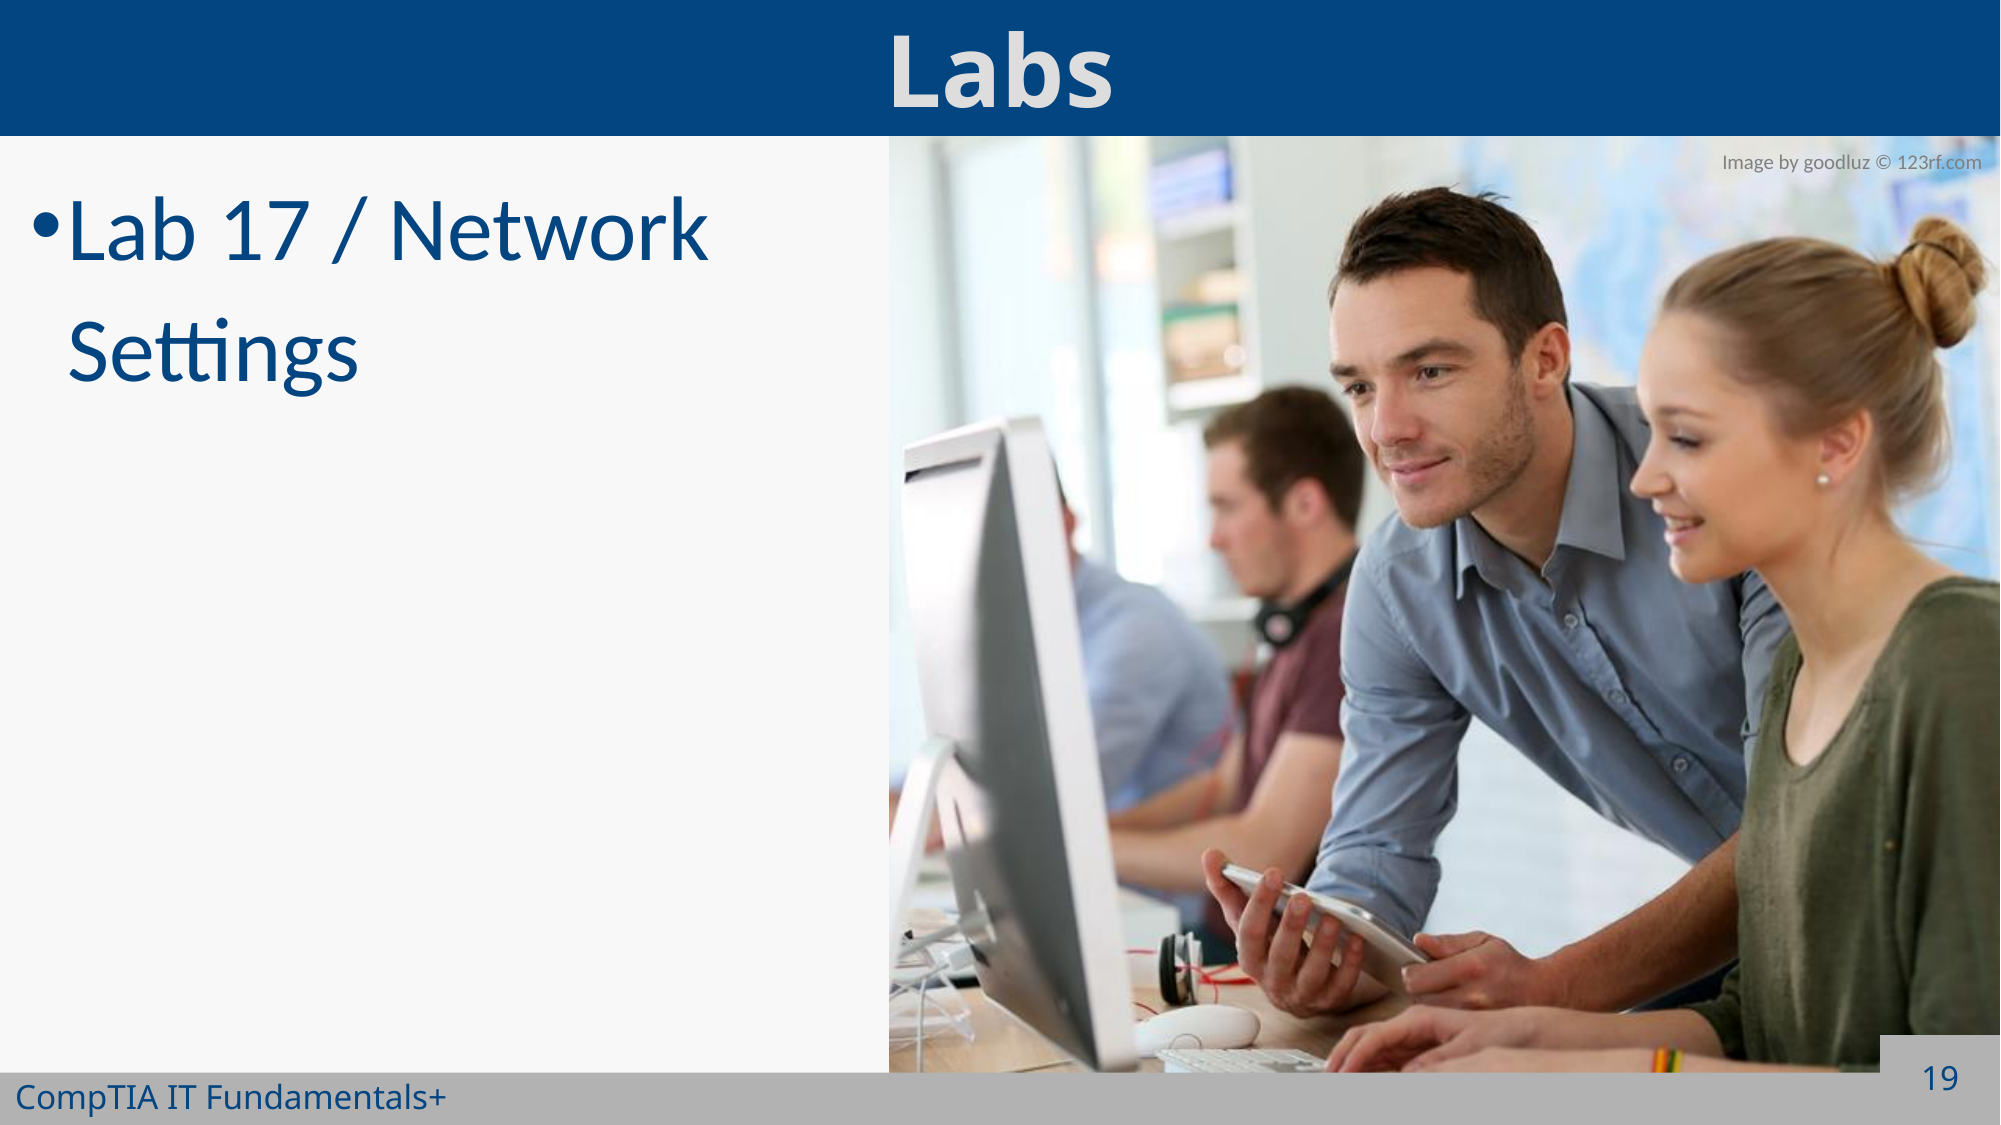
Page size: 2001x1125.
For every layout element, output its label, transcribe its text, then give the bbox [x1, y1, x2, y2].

slide_number 19 [1880, 1035, 2000, 1125]
footer CompTIA IT Fundamentals+ [0, 1072, 1880, 1125]
picture [889, 136, 2000, 1072]
list Lab 17 / Network Settings [15, 149, 890, 1065]
